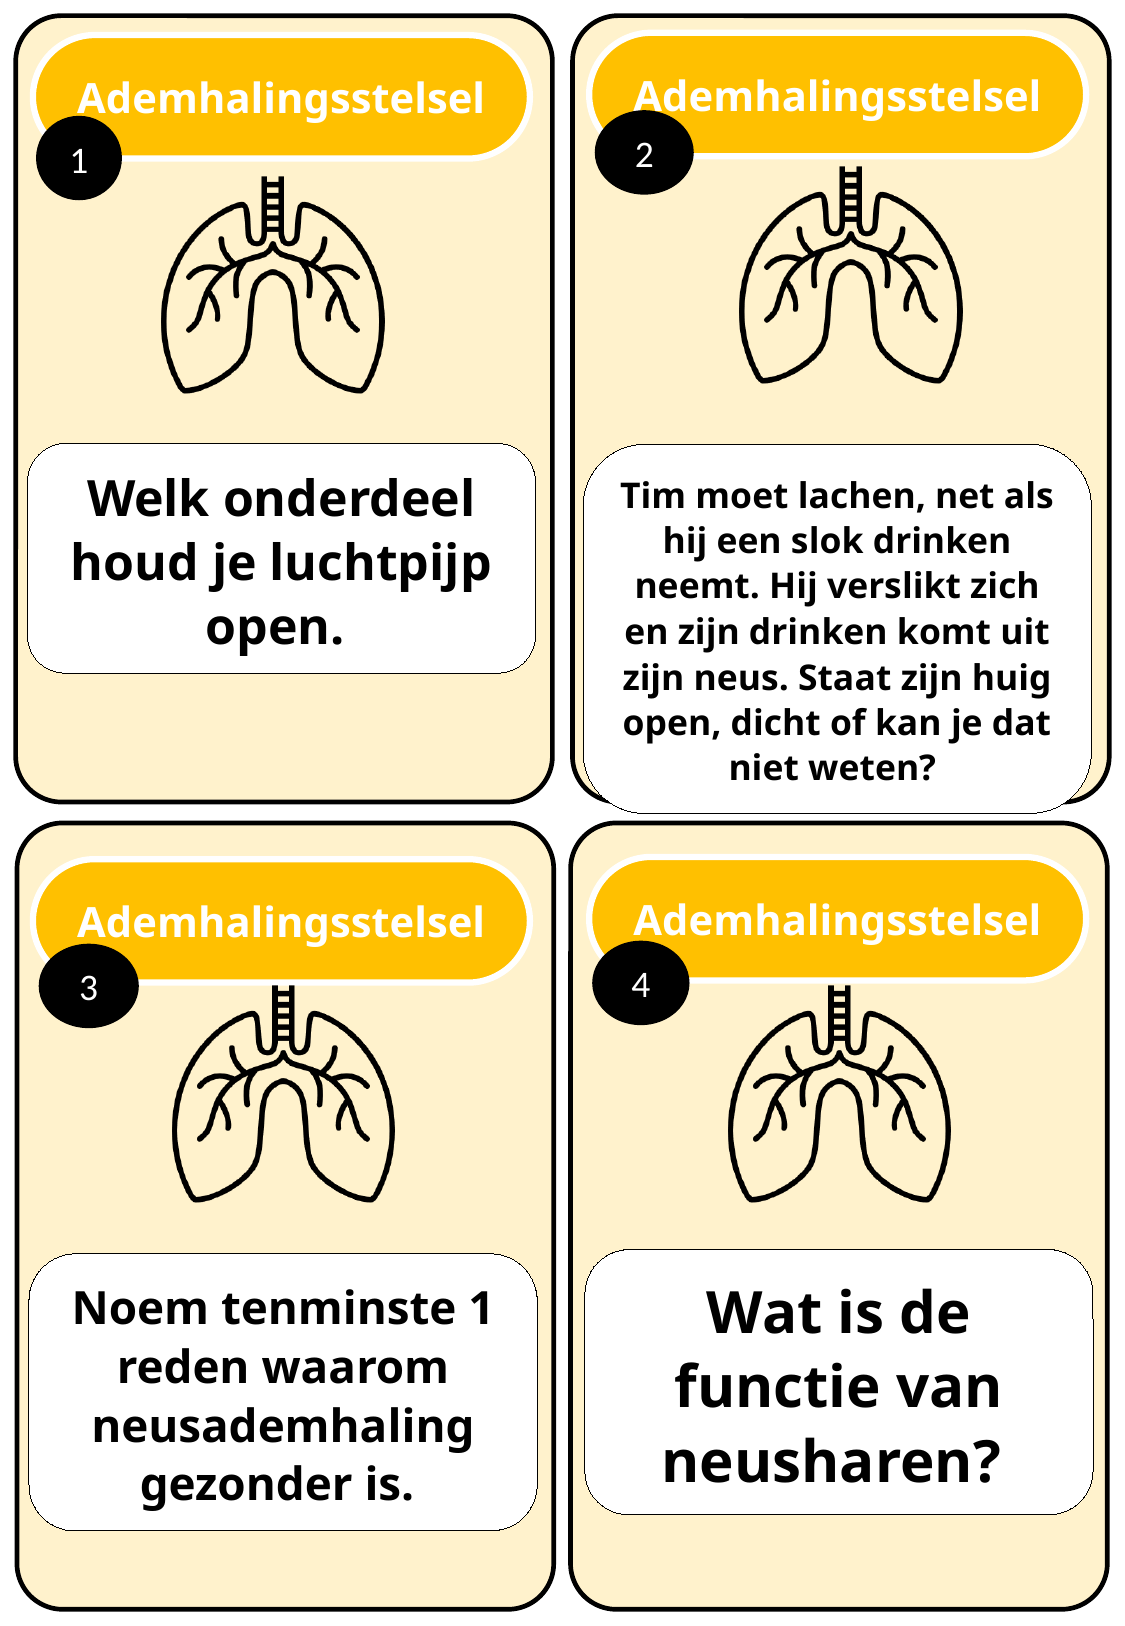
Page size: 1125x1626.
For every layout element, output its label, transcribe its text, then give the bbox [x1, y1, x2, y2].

text_box [569, 821, 1109, 1611]
text_box Ademhalingsstelsel [31, 858, 531, 984]
text_box Noem tenminste 1 reden waarom neusademhaling gezonder is. [28, 1253, 538, 1531]
text_box Ademhalingsstelsel [588, 855, 1088, 982]
picture [149, 960, 417, 1229]
text_box Tim moet lachen, net als hij een slok drinken neemt. Hij verslikt zich en zijn drinken komt uit zijn neus. Staat zijn huig open, dicht of kan je dat niet weten? [583, 444, 1092, 814]
text_box [571, 14, 1111, 804]
text_box Ademhalingsstelsel [588, 31, 1088, 158]
text_box 2 [594, 110, 694, 195]
picture [705, 960, 973, 1228]
picture [716, 141, 985, 409]
text_box 4 [592, 940, 690, 1026]
text_box [14, 14, 554, 804]
text_box Welk onderdeel houd je luchtpijp open. [27, 443, 536, 674]
text_box 3 [38, 943, 139, 1029]
text_box 1 [36, 115, 122, 201]
picture [138, 151, 407, 419]
text_box [15, 821, 555, 1611]
text_box Ademhalingsstelsel [31, 33, 531, 160]
text_box Wat is de functie van neusharen? [584, 1249, 1094, 1515]
